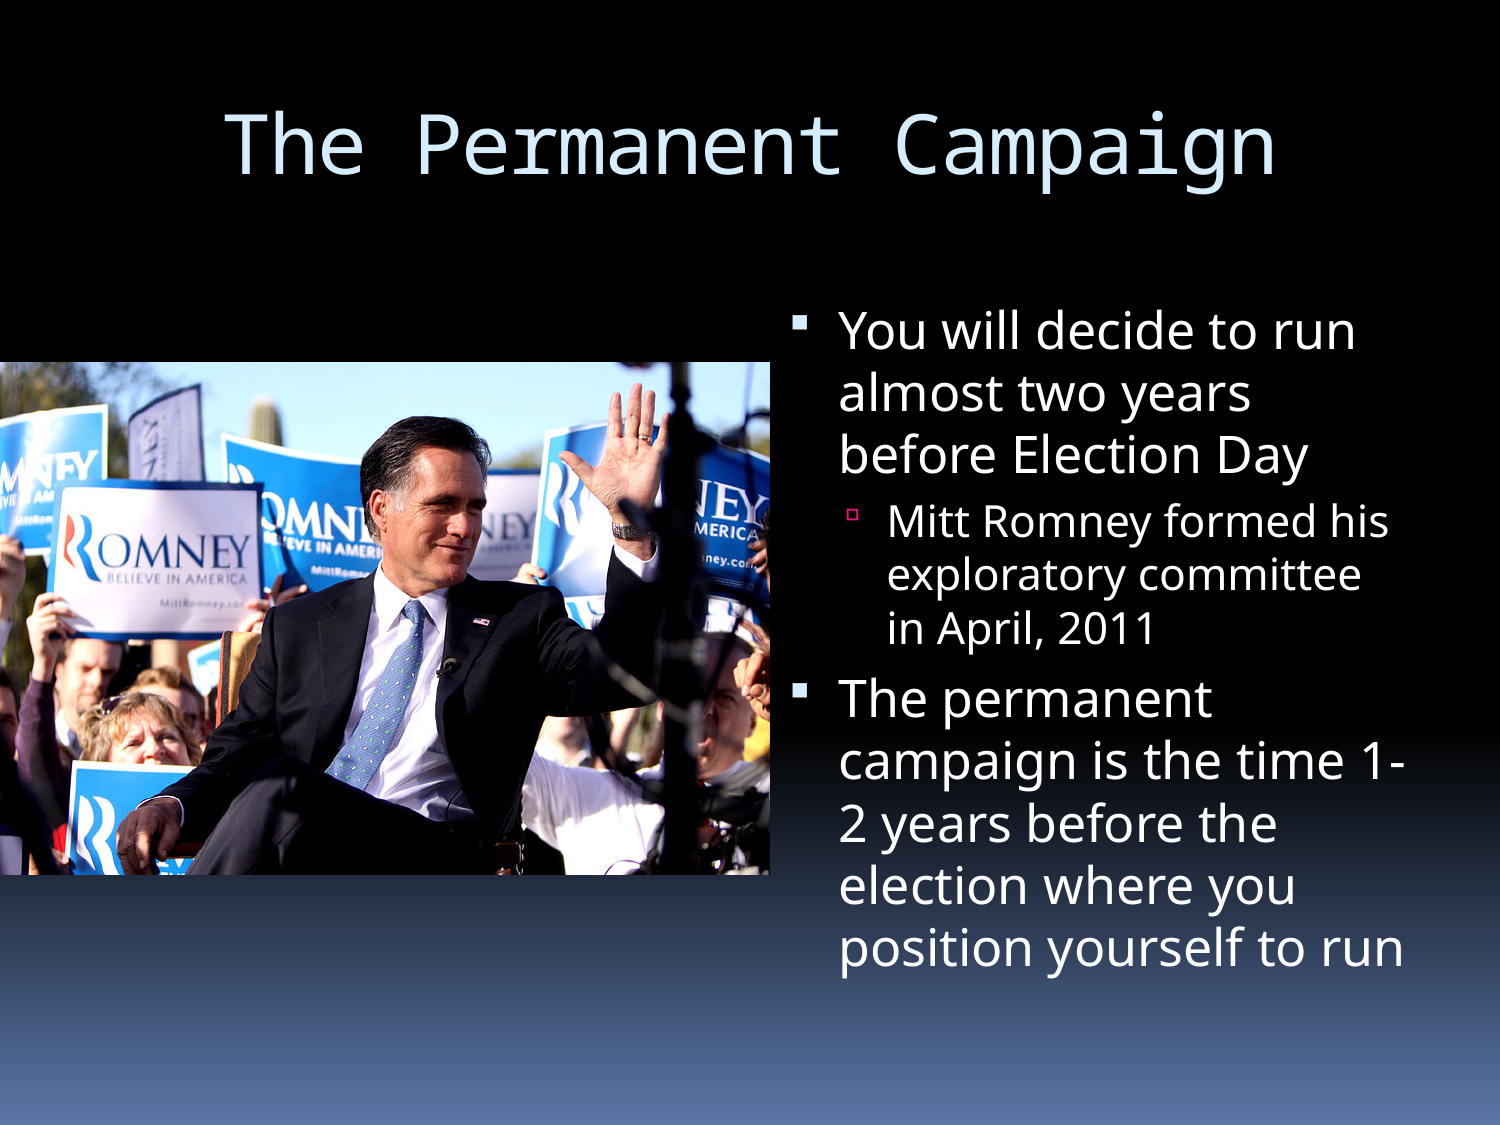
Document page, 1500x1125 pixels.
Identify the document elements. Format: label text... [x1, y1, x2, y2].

list You will decide to run almost two years before Election Day Mitt Romney formed his exploratory committee in April, 2011 The permanent campaign is the time 1-2 years before the election where you position yourself to run [763, 290, 1427, 1033]
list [0, 361, 770, 876]
title The Permanent Campaign [75, 83, 1425, 234]
